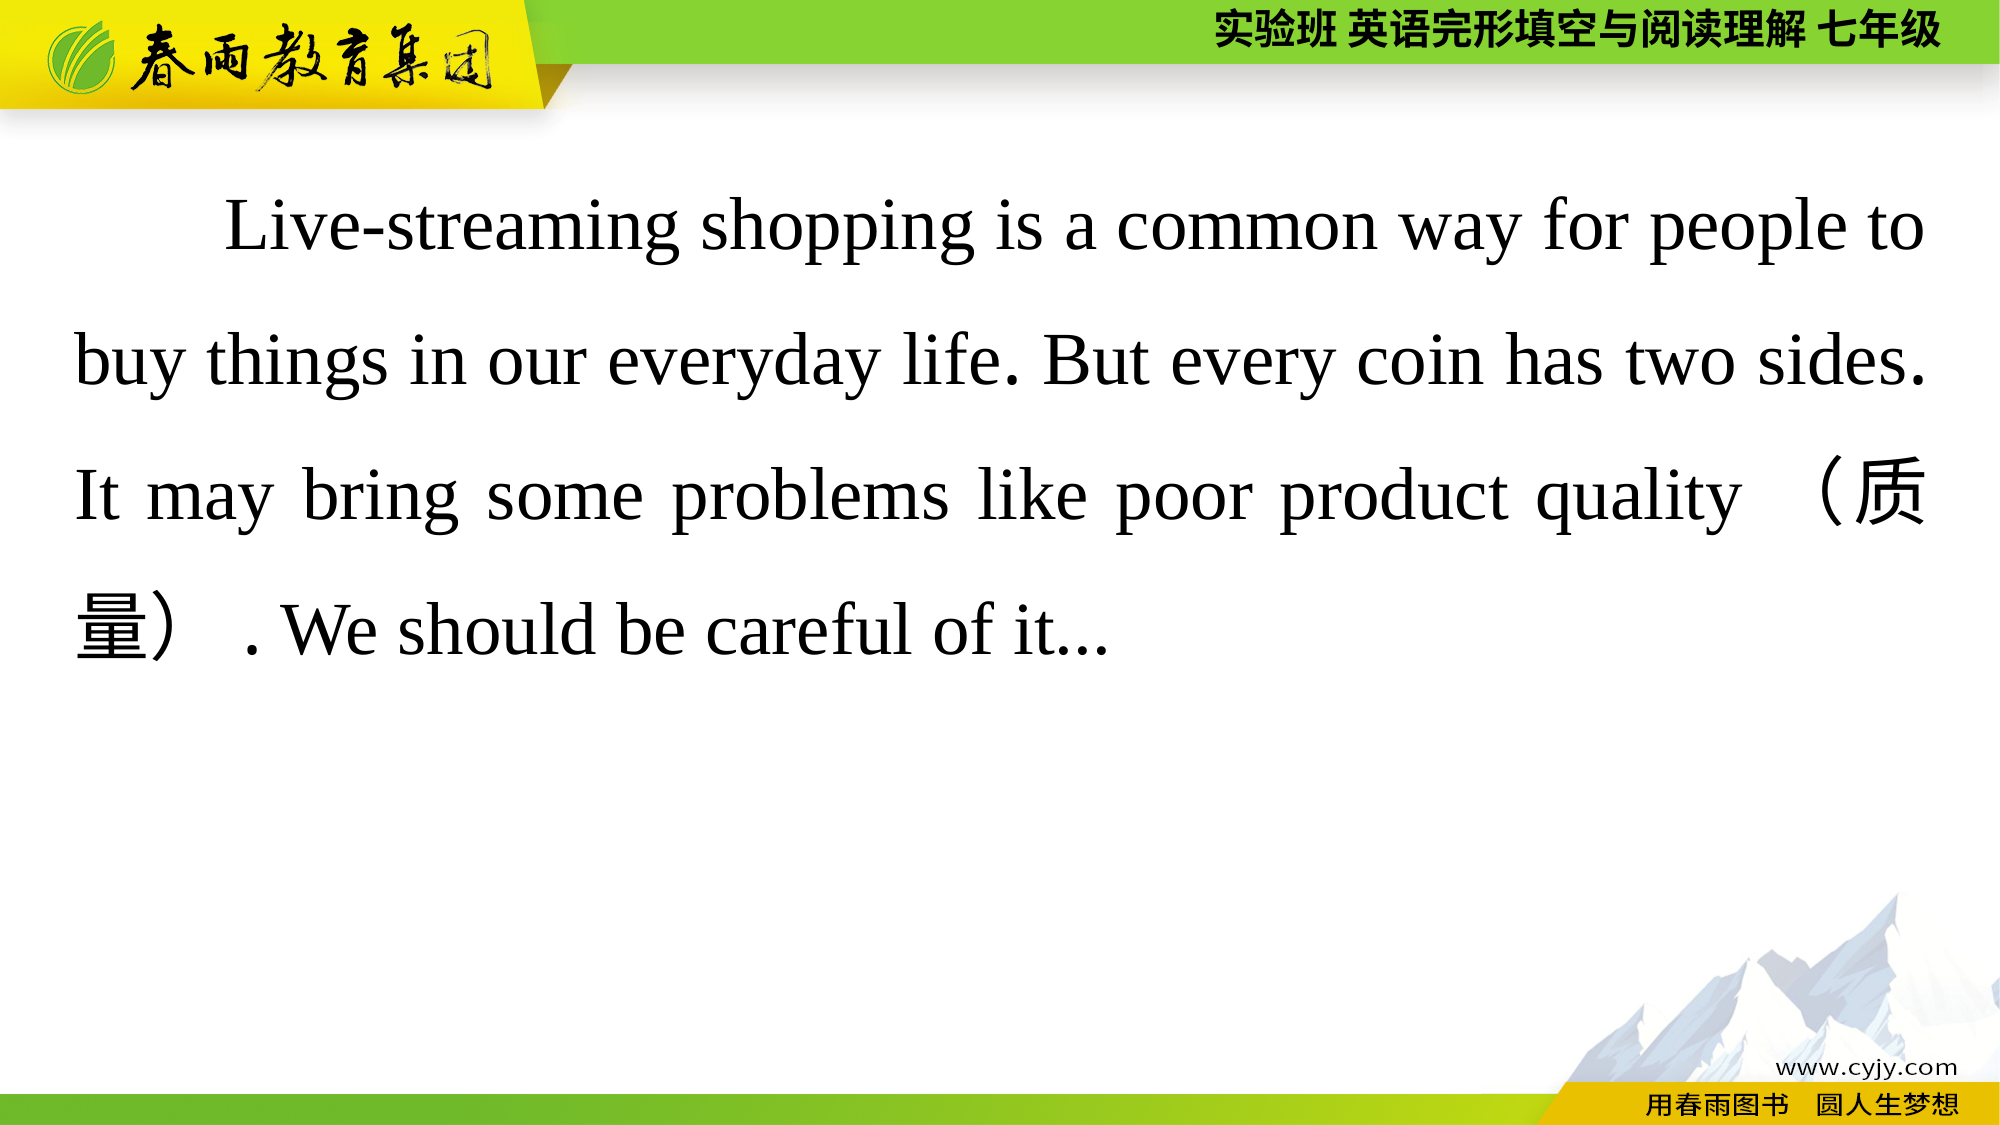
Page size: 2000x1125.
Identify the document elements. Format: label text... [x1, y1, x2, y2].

picture [0, 0, 2000, 1125]
list Live-streaming shopping is a common way for people to buy things in our everyday life. But every coin has two sides. It may bring some problems like poor product quality（质量）. We should be careful of it... [59, 122, 1944, 666]
